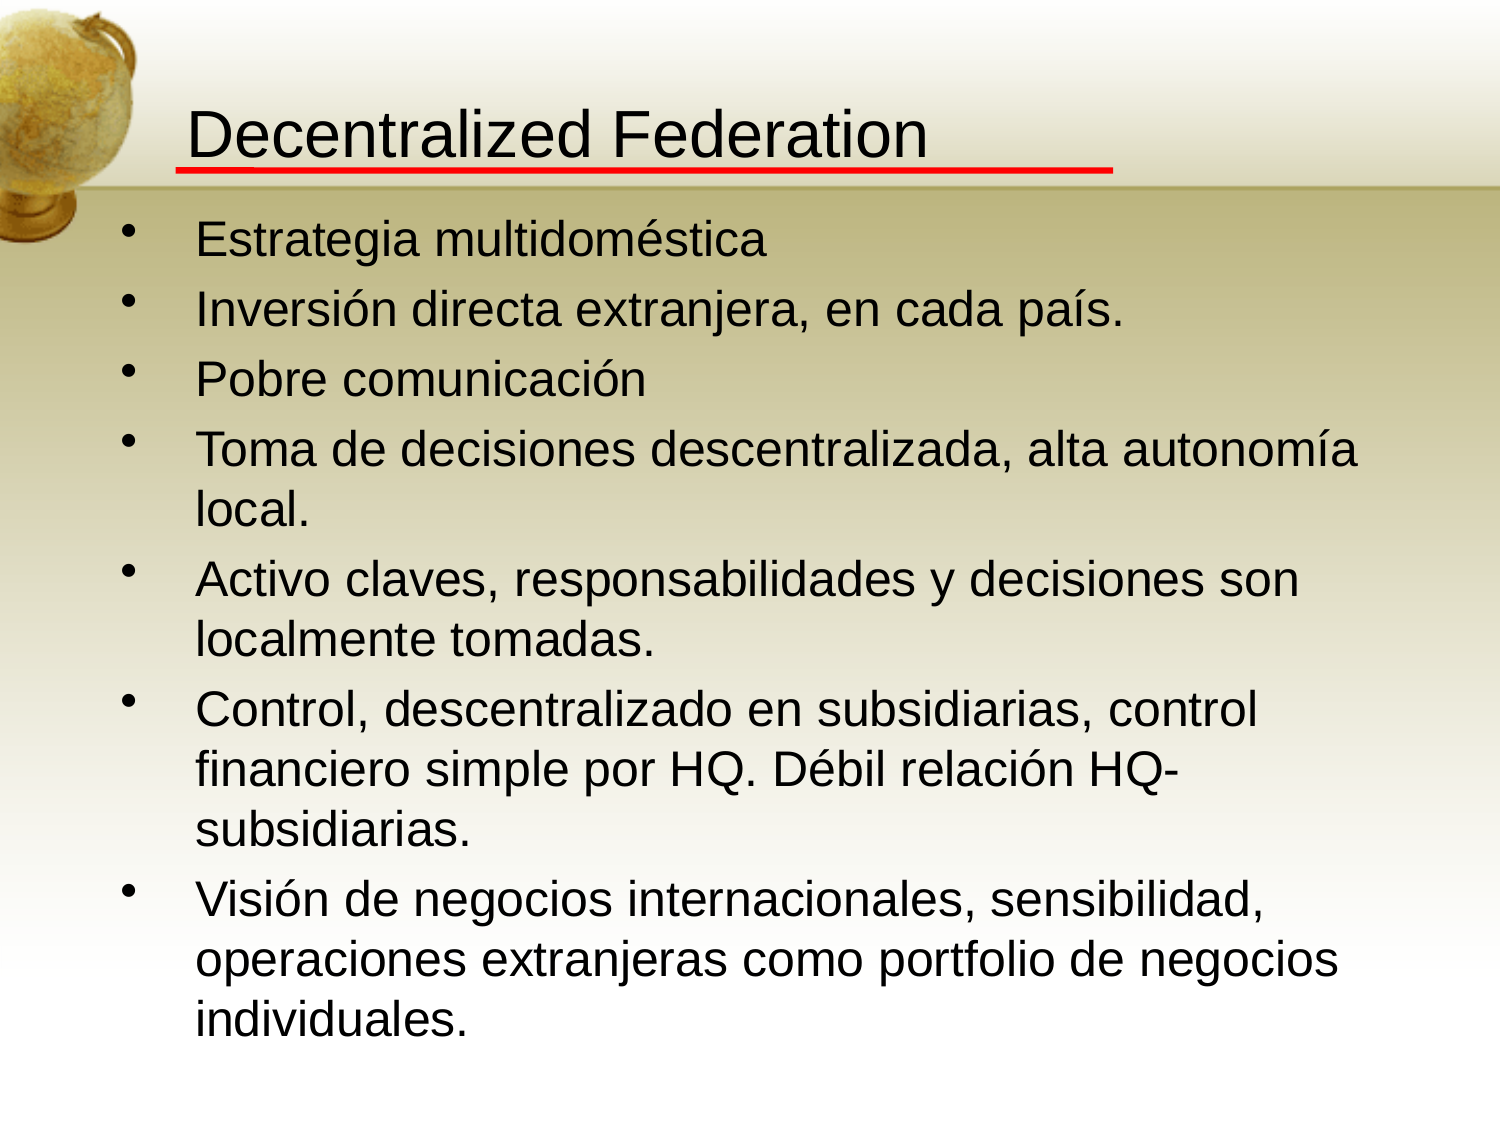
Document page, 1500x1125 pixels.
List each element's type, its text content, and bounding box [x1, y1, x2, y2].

title Decentralized Federation [170, 36, 1436, 179]
list Estrategia multidoméstica Inversión directa extranjera, en cada país. Pobre comunicación Toma de decisiones descentralizada, alta autonomía local. Activo claves, responsabilidades y decisiones son localmente tomadas. Control, descentralizado en subsidiarias, control financiero simple por HQ. Débil relación HQ-subsidiarias. Visión de negocios internacionales, sensibilidad, operaciones extranjeras como portfolio de negocios individuales. [105, 198, 1454, 1032]
picture [0, 0, 1500, 1125]
